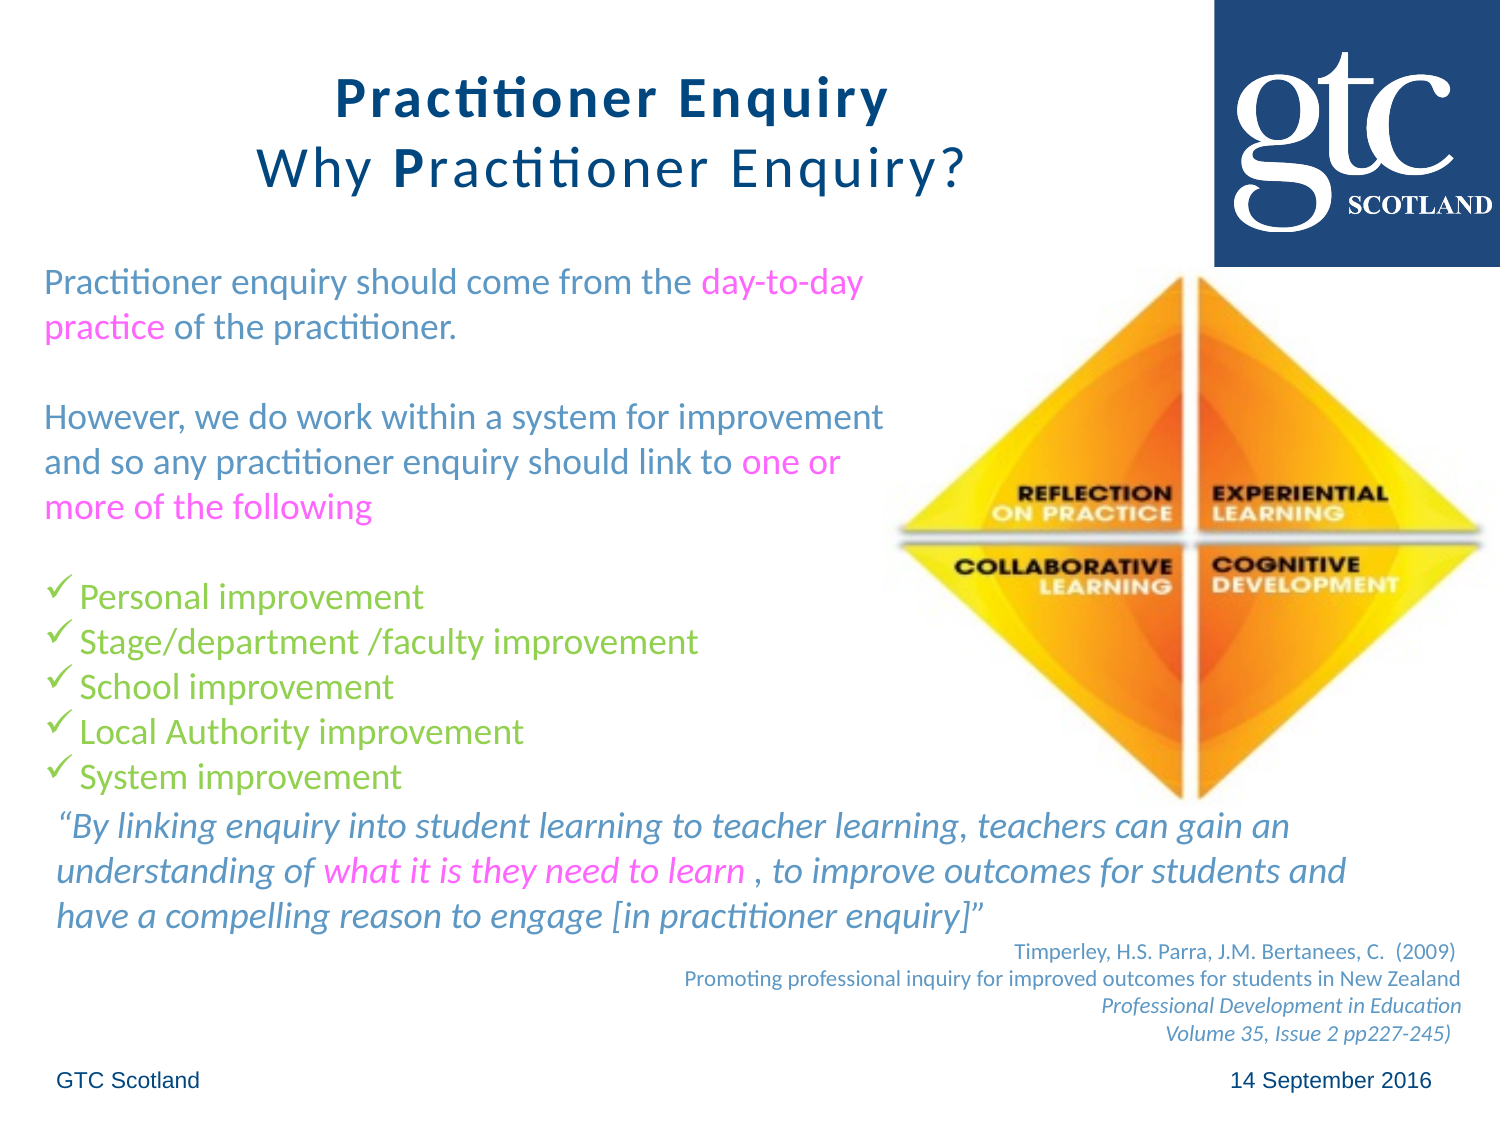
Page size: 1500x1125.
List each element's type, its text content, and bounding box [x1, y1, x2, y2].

picture [1234, 51, 1492, 232]
footer GTC Scotland [41, 1081, 529, 1102]
text_box Practitioner enquiry should come from the day-to-day practice of the practitioner. However, we do work within a system for improvement and so any practitioner enquiry should link to one or more of the following Personal improvement Stage/department /faculty improvement School improvement Local Authority improvement System improvement [29, 250, 910, 805]
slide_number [1074, 1081, 1447, 1102]
picture [883, 267, 1500, 811]
text_box “By linking enquiry into student learning to teacher learning, teachers can gain an understanding of what it is they need to learn , to improve outcomes for students and have a compelling reason to engage [in practitioner enquiry]” Timperley, H.S. Parra, J.M. Bertanees, C. (2009) Promoting professional inquiry for improved outcomes for students in New Zealand Professional Development in Education Volume 35, Issue 2 pp227-245) [41, 793, 1483, 1081]
title Practitioner Enquiry Why Practitioner Enquiry? [41, 51, 1188, 217]
